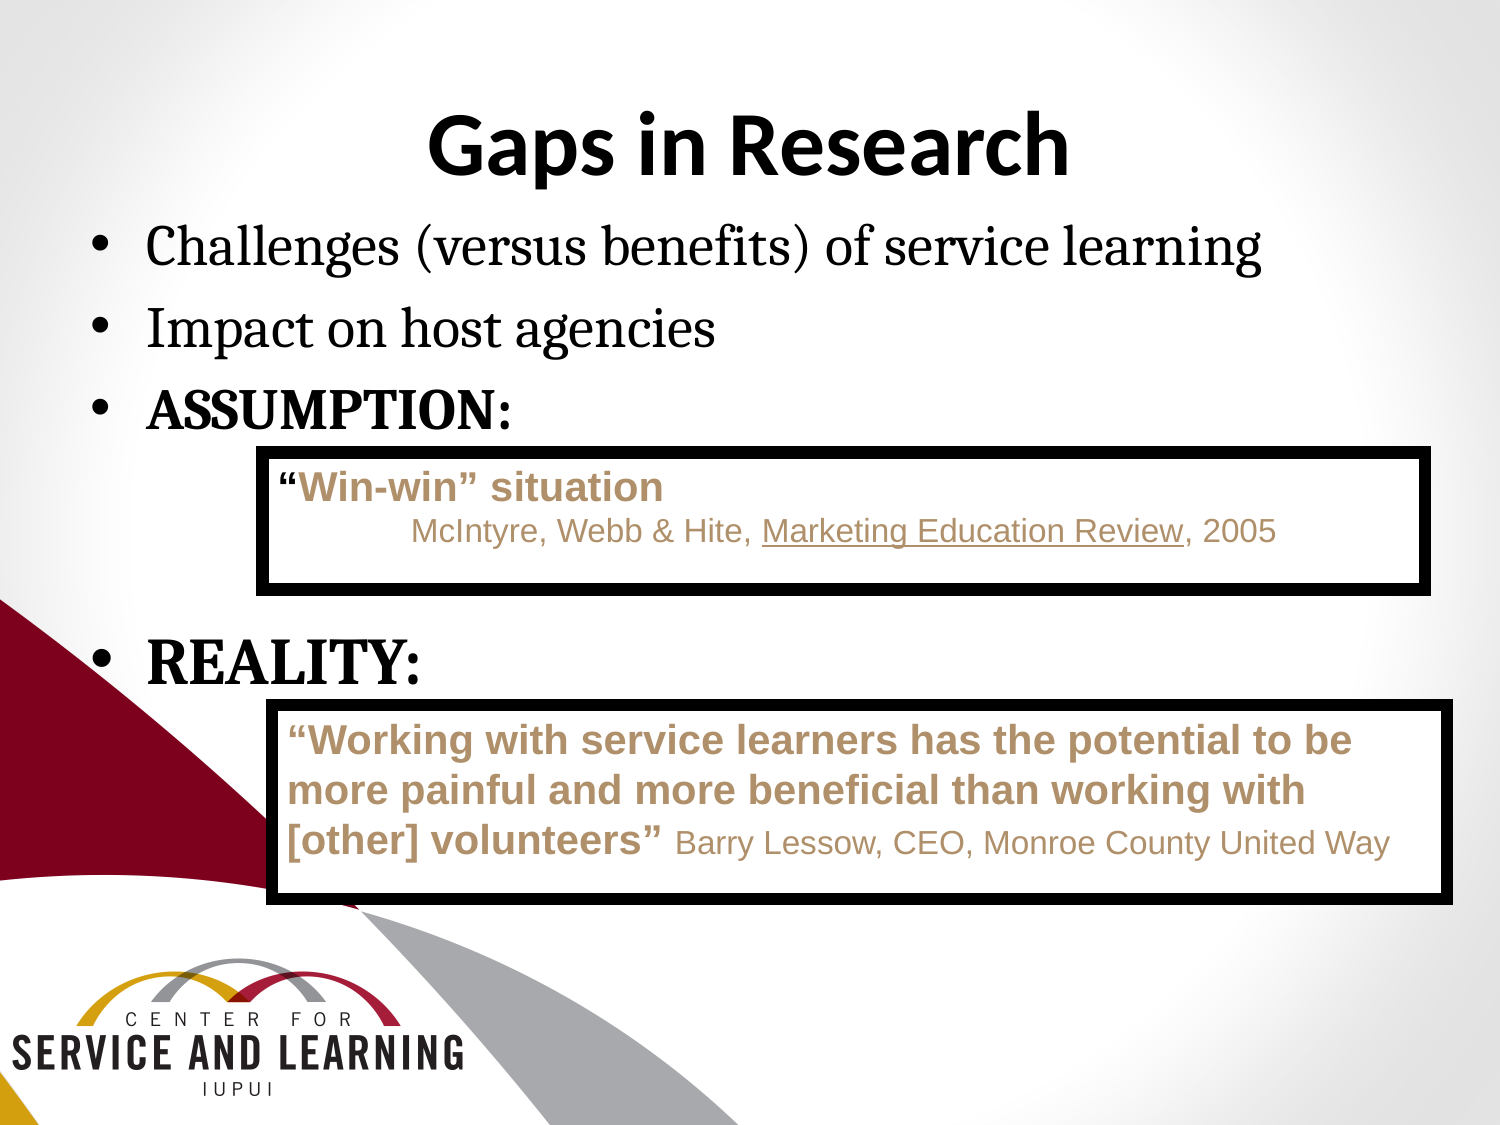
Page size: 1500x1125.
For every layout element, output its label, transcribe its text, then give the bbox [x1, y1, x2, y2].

text_box “Working with service learners has the potential to be more painful and more beneficial than working with [other] volunteers” Barry Lessow, CEO, Monroe County United Way [272, 705, 1448, 899]
text_box “Win-win” situation McIntyre, Webb & Hite, Marketing Education Review, 2005 [262, 452, 1425, 590]
picture [0, 0, 1500, 1125]
list Challenges (versus benefits) of service learning Impact on host agencies ASSUMPTION: REALITY: [75, 200, 1425, 1005]
title Gaps in Research [75, 45, 1425, 200]
